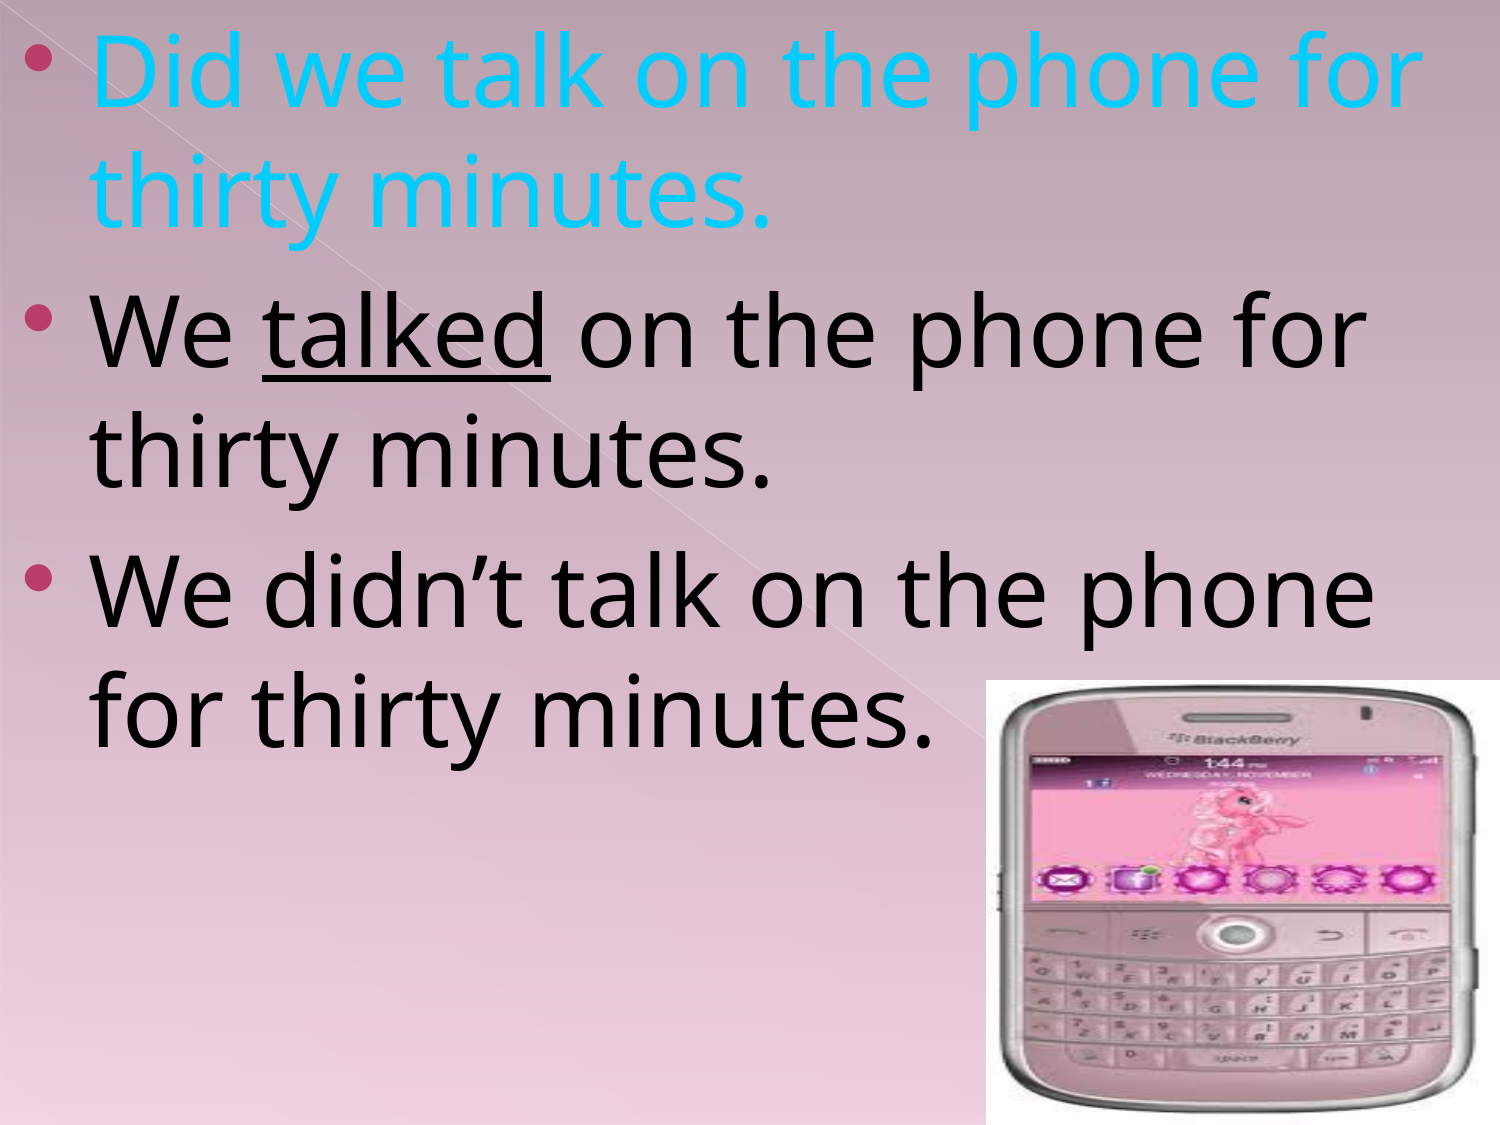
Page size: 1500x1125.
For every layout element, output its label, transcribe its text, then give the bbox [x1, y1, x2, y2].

list Did we talk on the phone for thirty minutes. We talked on the phone for thirty minutes. We didn’t talk on the phone for thirty minutes. [0, 0, 1500, 1125]
picture [985, 680, 1500, 1125]
